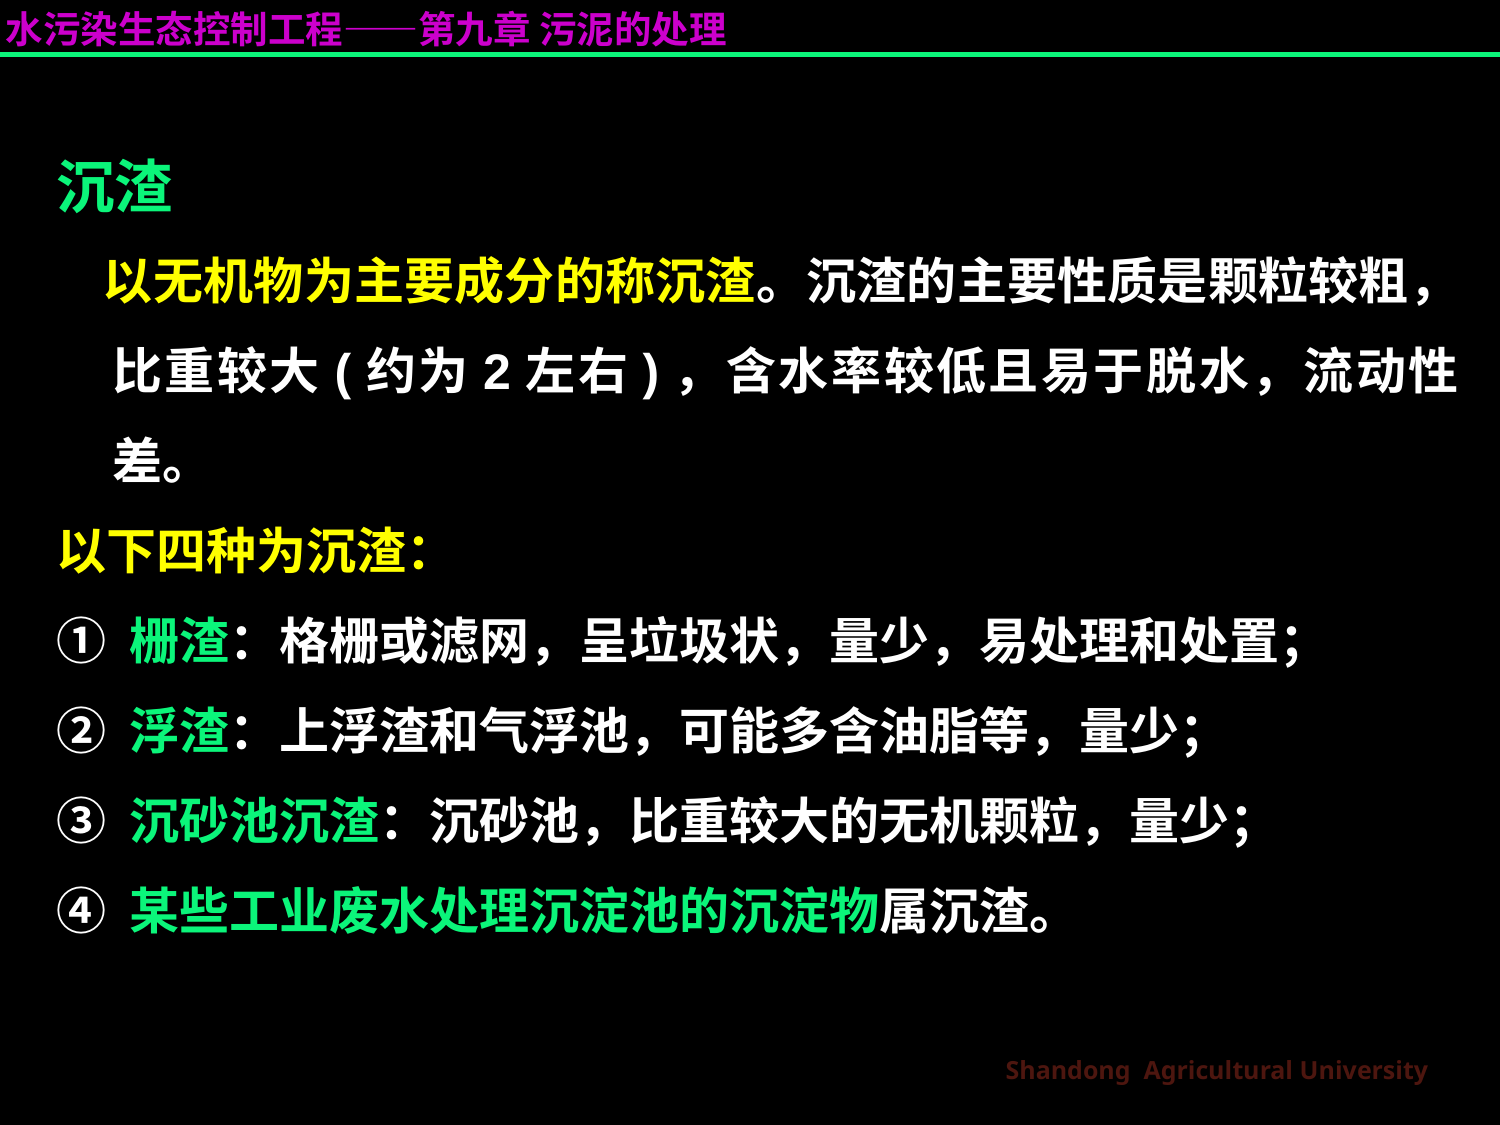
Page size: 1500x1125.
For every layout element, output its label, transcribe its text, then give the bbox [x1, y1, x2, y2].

text_box 沉渣 以无机物为主要成分的称沉渣。沉渣的主要性质是颗粒较粗，比重较大(约为2左右)，含水率较低且易于脱水，流动性差。 以下四种为沉渣： ① 栅渣：格栅或滤网，呈垃圾状，量少，易处理和处置； ② 浮渣：上浮渣和气浮池，可能多含油脂等，量少； ③ 沉砂池沉渣：沉砂池，比重较大的无机颗粒，量少； ④ 某些工业废水处理沉淀池的沉淀物属沉渣。 [41, 62, 1475, 1125]
